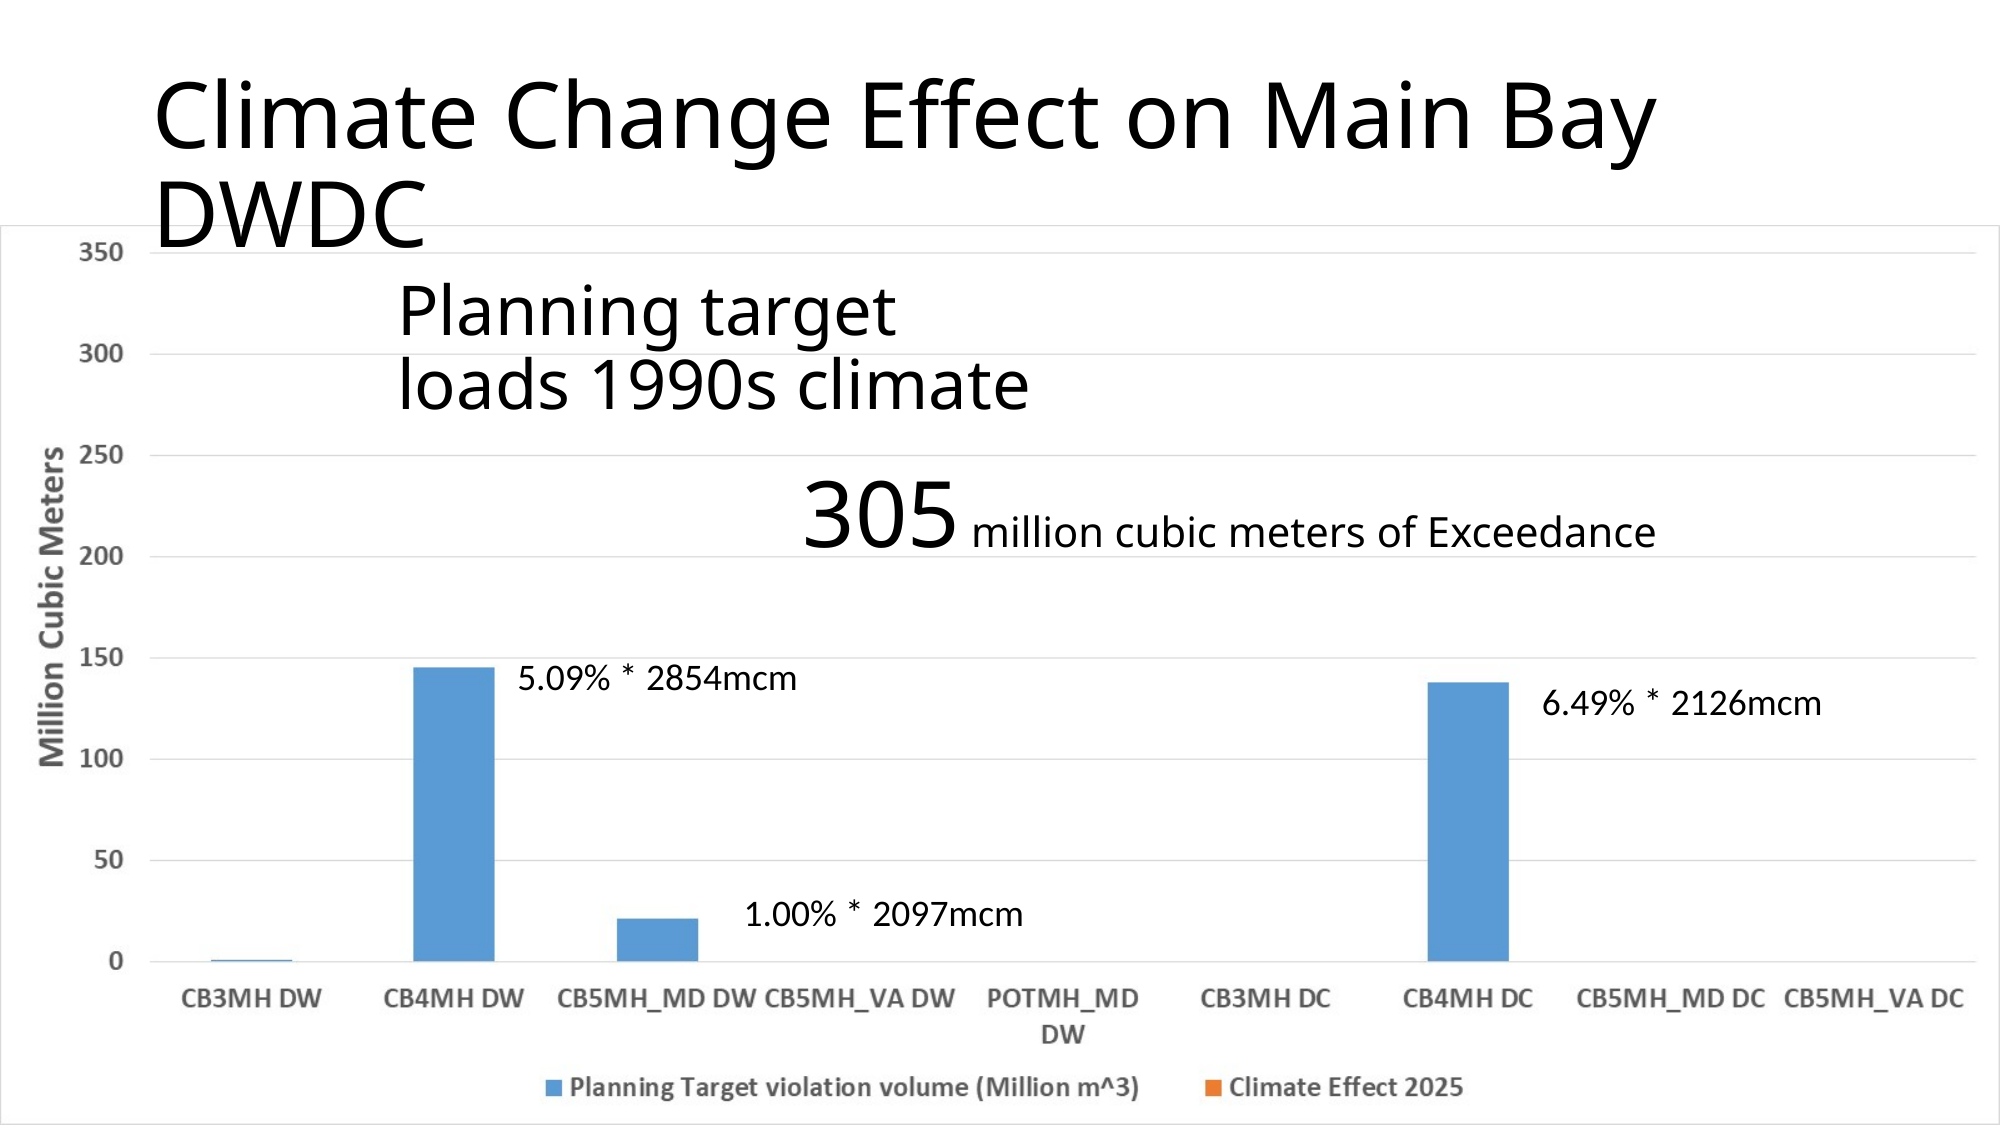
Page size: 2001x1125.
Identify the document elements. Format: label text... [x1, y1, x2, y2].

picture [0, 225, 2000, 1125]
title Climate Change Effect on Main Bay DWDC [137, 59, 1863, 225]
